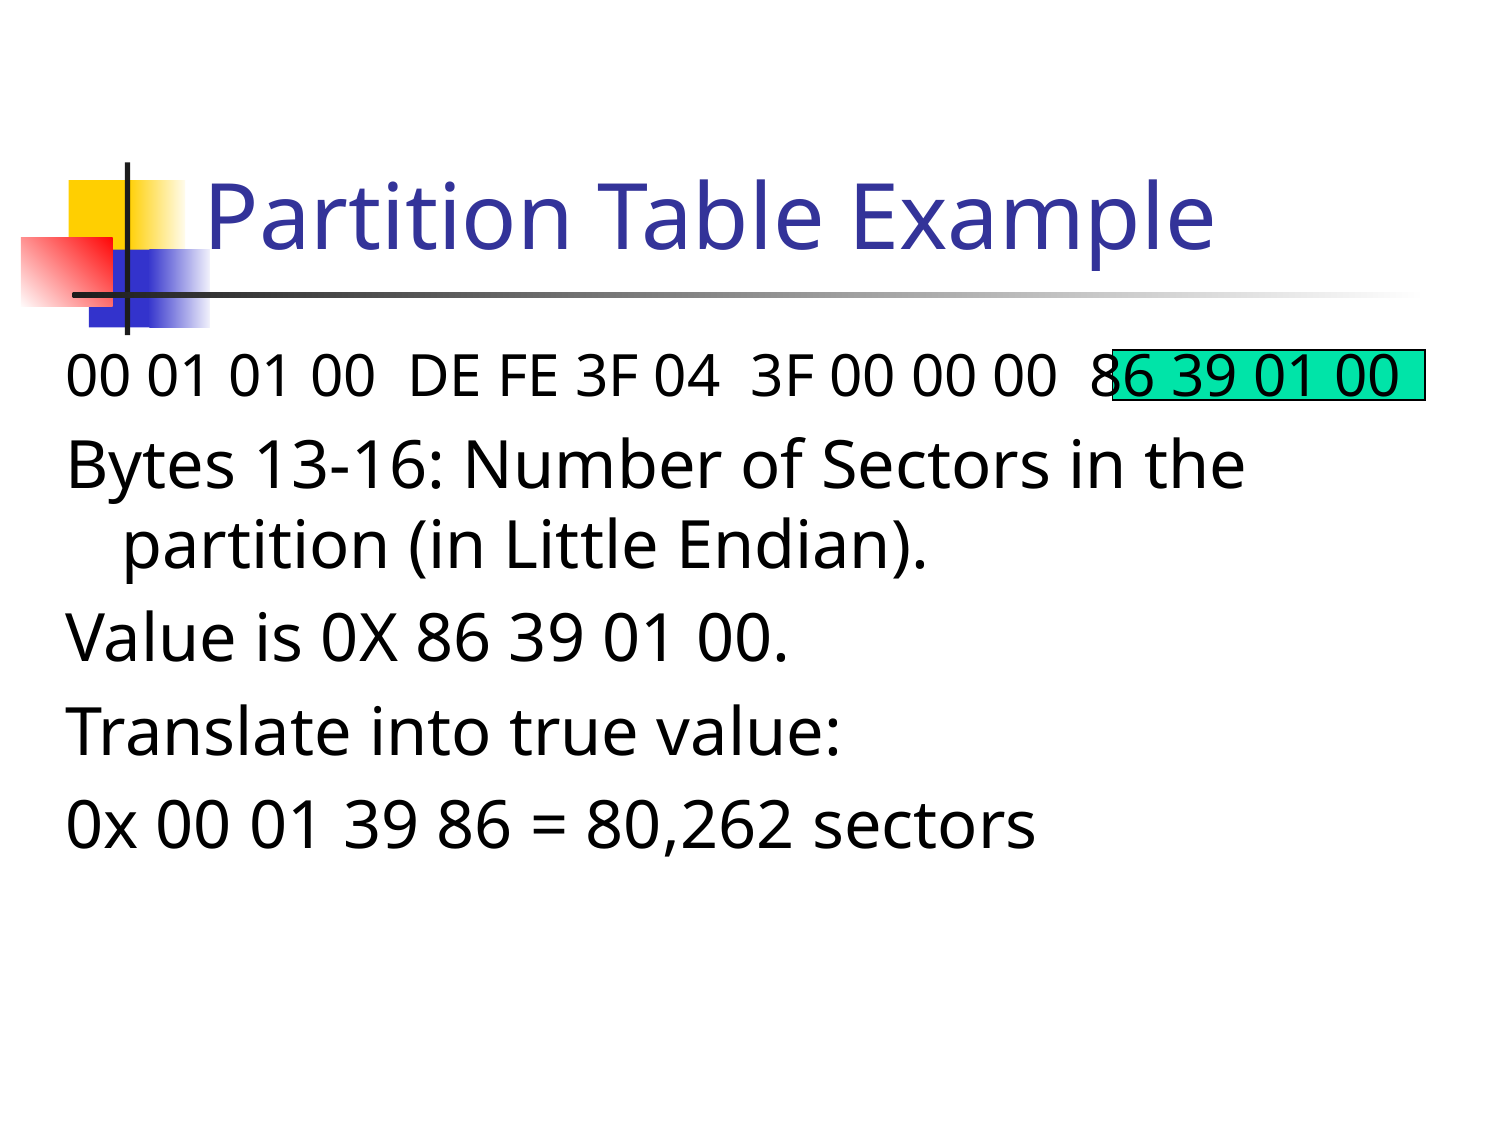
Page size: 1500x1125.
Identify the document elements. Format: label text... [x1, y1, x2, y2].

title Partition Table Example [188, 34, 1468, 276]
list 00 01 01 00 DE FE 3F 04 3F 00 00 00 86 39 01 00 Bytes 13-16: Number of Sectors in the partition (in Little Endian). Value is 0X 86 39 01 00. Translate into true value: 0x 00 01 39 86 = 80,262 sectors [49, 330, 1470, 1125]
